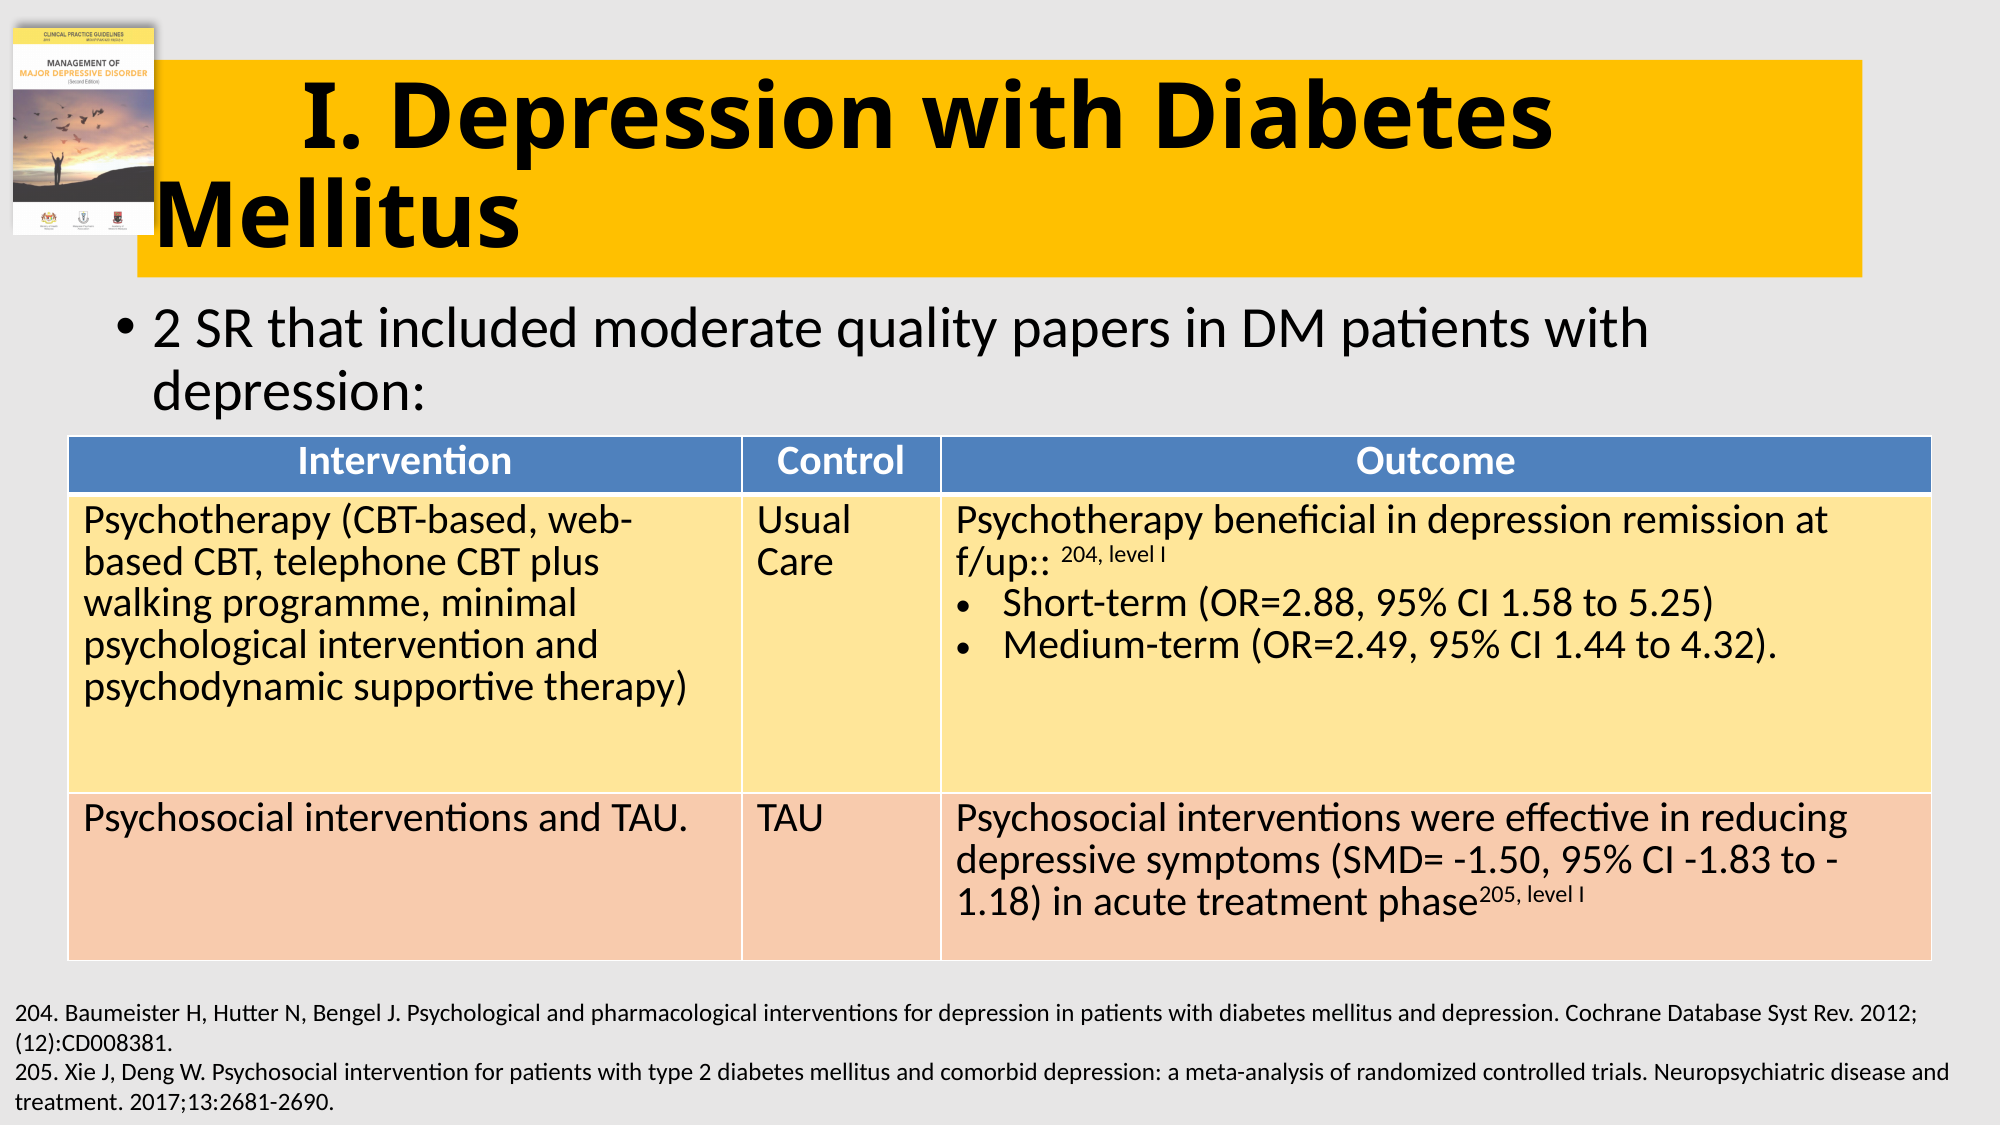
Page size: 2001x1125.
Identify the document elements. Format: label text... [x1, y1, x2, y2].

table_cell Psychosocial interventions were effective in reducing depressive symptoms (SMD= -1.50, 95% CI -1.83 to -1.18) in acute treatment phase205, level I [942, 794, 1931, 960]
list 2 SR that included moderate quality papers in DM patients with depression: [100, 290, 1892, 435]
table_header Outcome [942, 437, 1931, 492]
table_cell Psychotherapy beneficial in depression remission at f/up:: 204, level I Short-term (OR=2.88, 95% CI 1.58 to 5.25) Medium-term (OR=2.49, 95% CI 1.44 to 4.32). [942, 497, 1931, 792]
text_box 204. Baumeister H, Hutter N, Bengel J. Psychological and pharmacological interventions for depression in patients with diabetes mellitus and depression. Cochrane Database Syst Rev. 2012;(12):CD008381. 205. Xie J, Deng W. Psychosocial intervention for patients with type 2 diabetes mellitus and comorbid depression: a meta-analysis of randomized controlled trials. Neuropsychiatric disease and treatment. 2017;13:2681-2690. [0, 988, 2000, 1124]
table_cell Psychotherapy (CBT-based, web-based CBT, telephone CBT plus walking programme, minimal psychological intervention and psychodynamic supportive therapy) [69, 497, 741, 792]
table_cell TAU [743, 794, 940, 960]
picture [13, 28, 154, 235]
table_header Control [743, 437, 940, 492]
table_cell Usual Care [743, 497, 940, 792]
table_cell Psychosocial interventions and TAU. [69, 794, 741, 960]
title I. Depression with Diabetes Mellitus [137, 59, 1863, 278]
table_header Intervention [69, 437, 741, 492]
